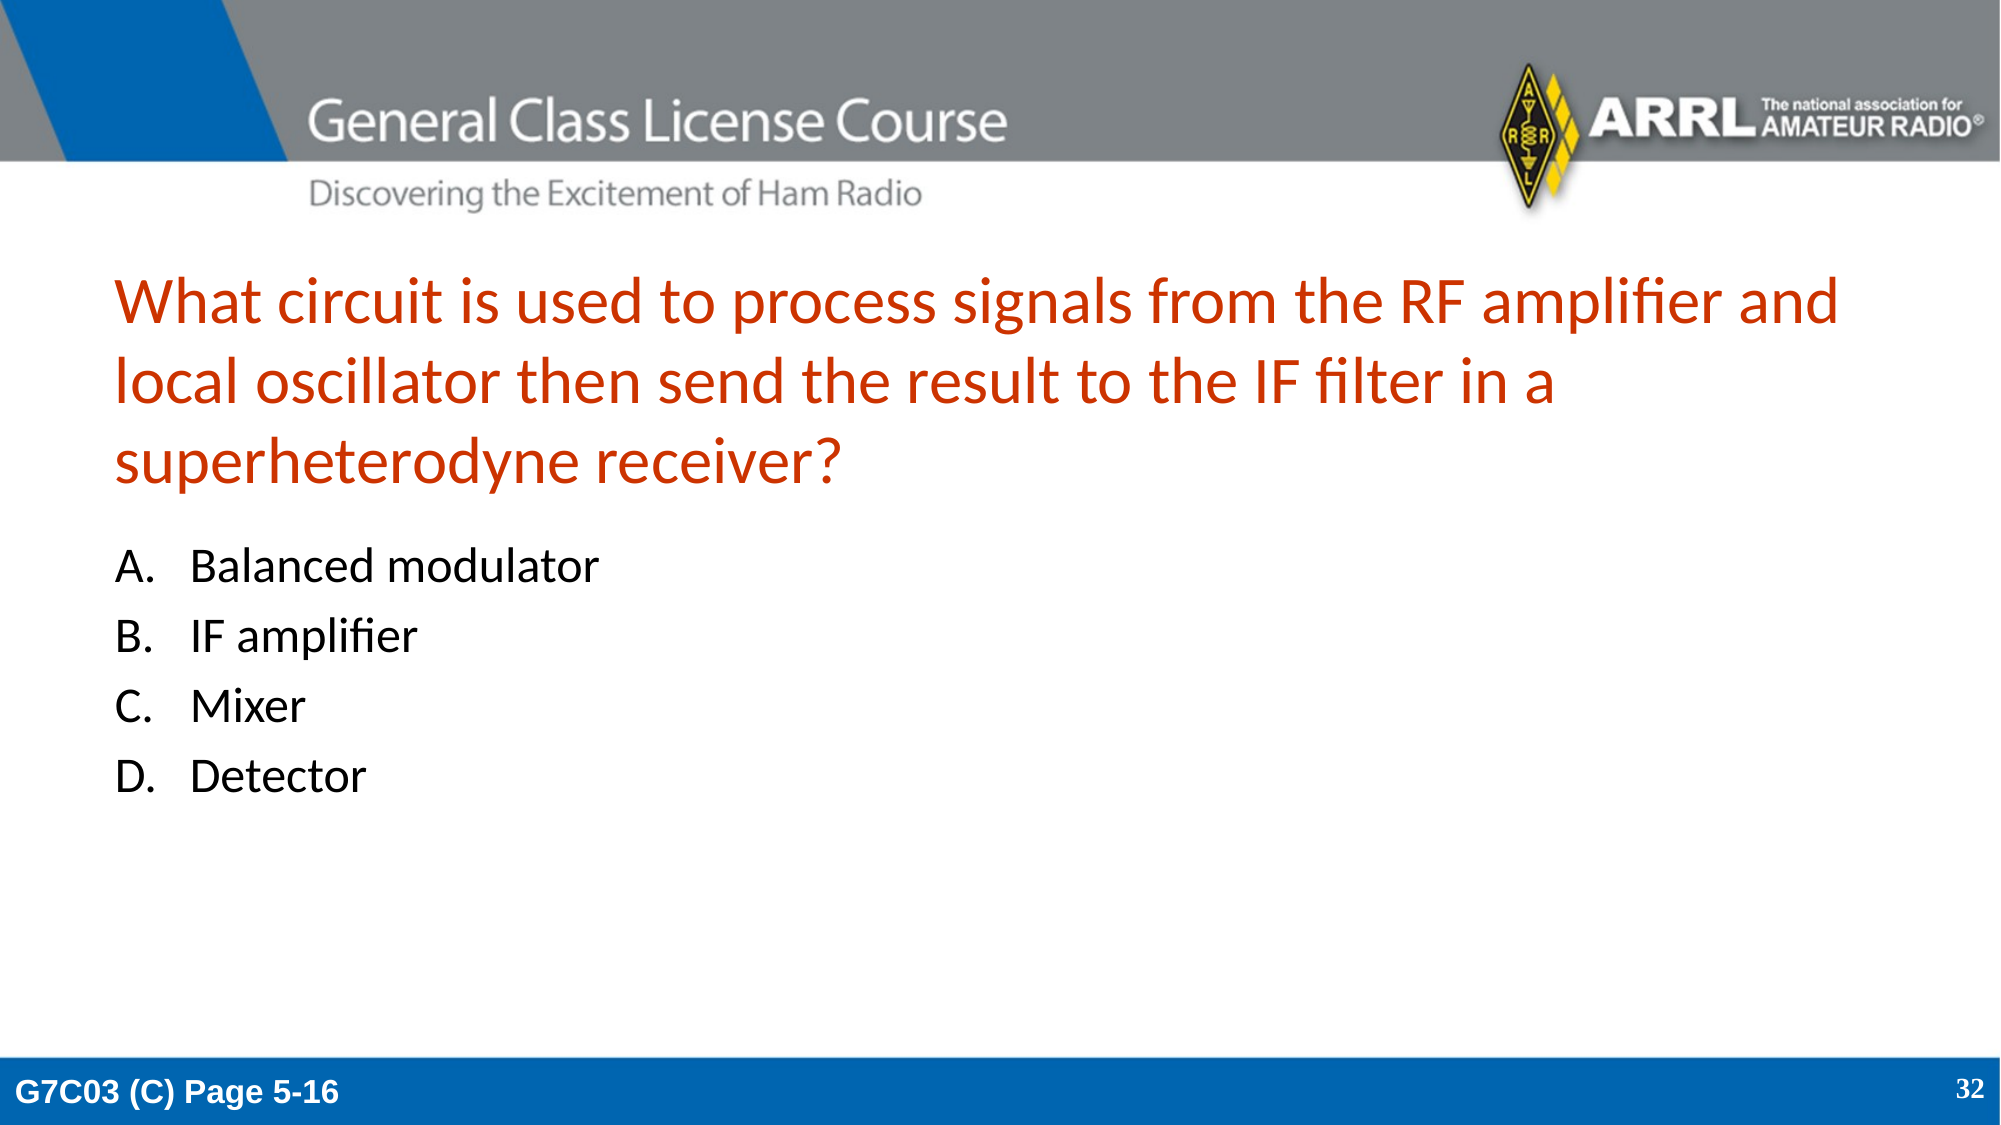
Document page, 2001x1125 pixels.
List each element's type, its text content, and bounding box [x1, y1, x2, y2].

list Balanced modulator IF amplifier Mixer Detector [99, 525, 1900, 1005]
text_box 32 [1875, 1062, 2000, 1113]
text_box G7C03 (C) Page 5-16 [0, 1062, 1313, 1118]
title What circuit is used to process signals from the RF amplifier and local oscillator then send the result to the IF filter in a superheterodyne receiver? [99, 249, 1900, 468]
picture [0, 0, 2001, 1125]
